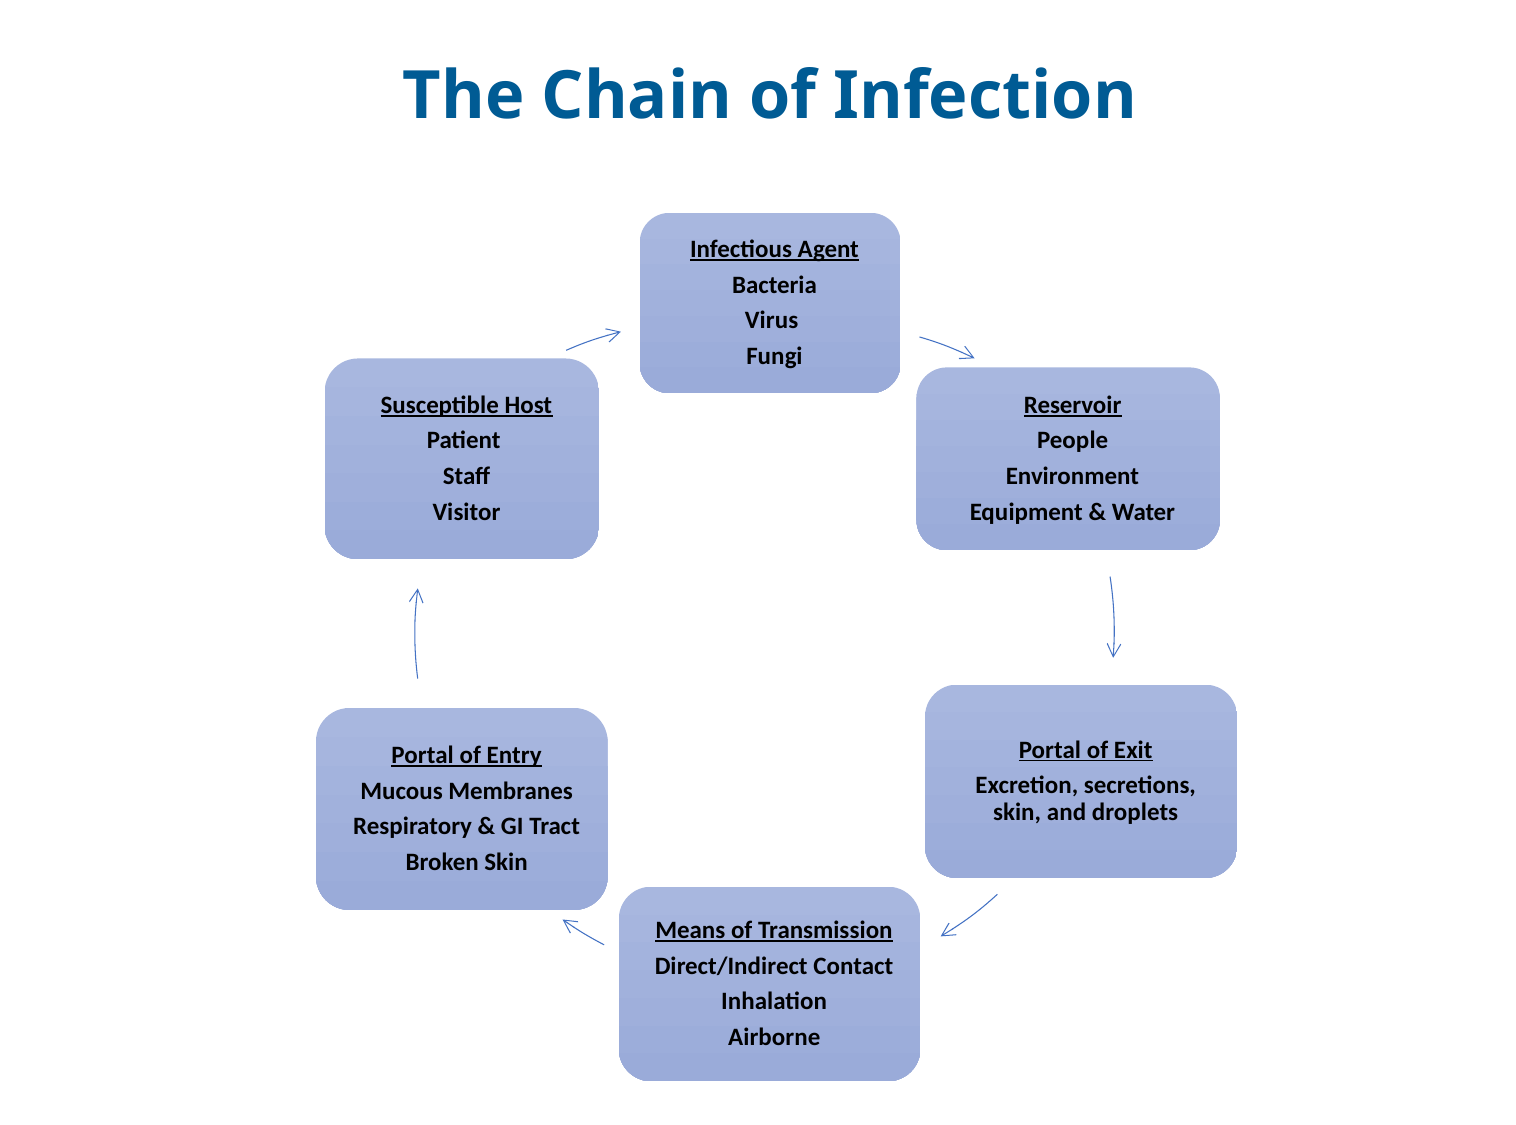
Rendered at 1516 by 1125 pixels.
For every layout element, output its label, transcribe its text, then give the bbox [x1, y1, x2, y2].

title The Chain of Infection [50, 18, 1490, 175]
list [50, 212, 1490, 1063]
